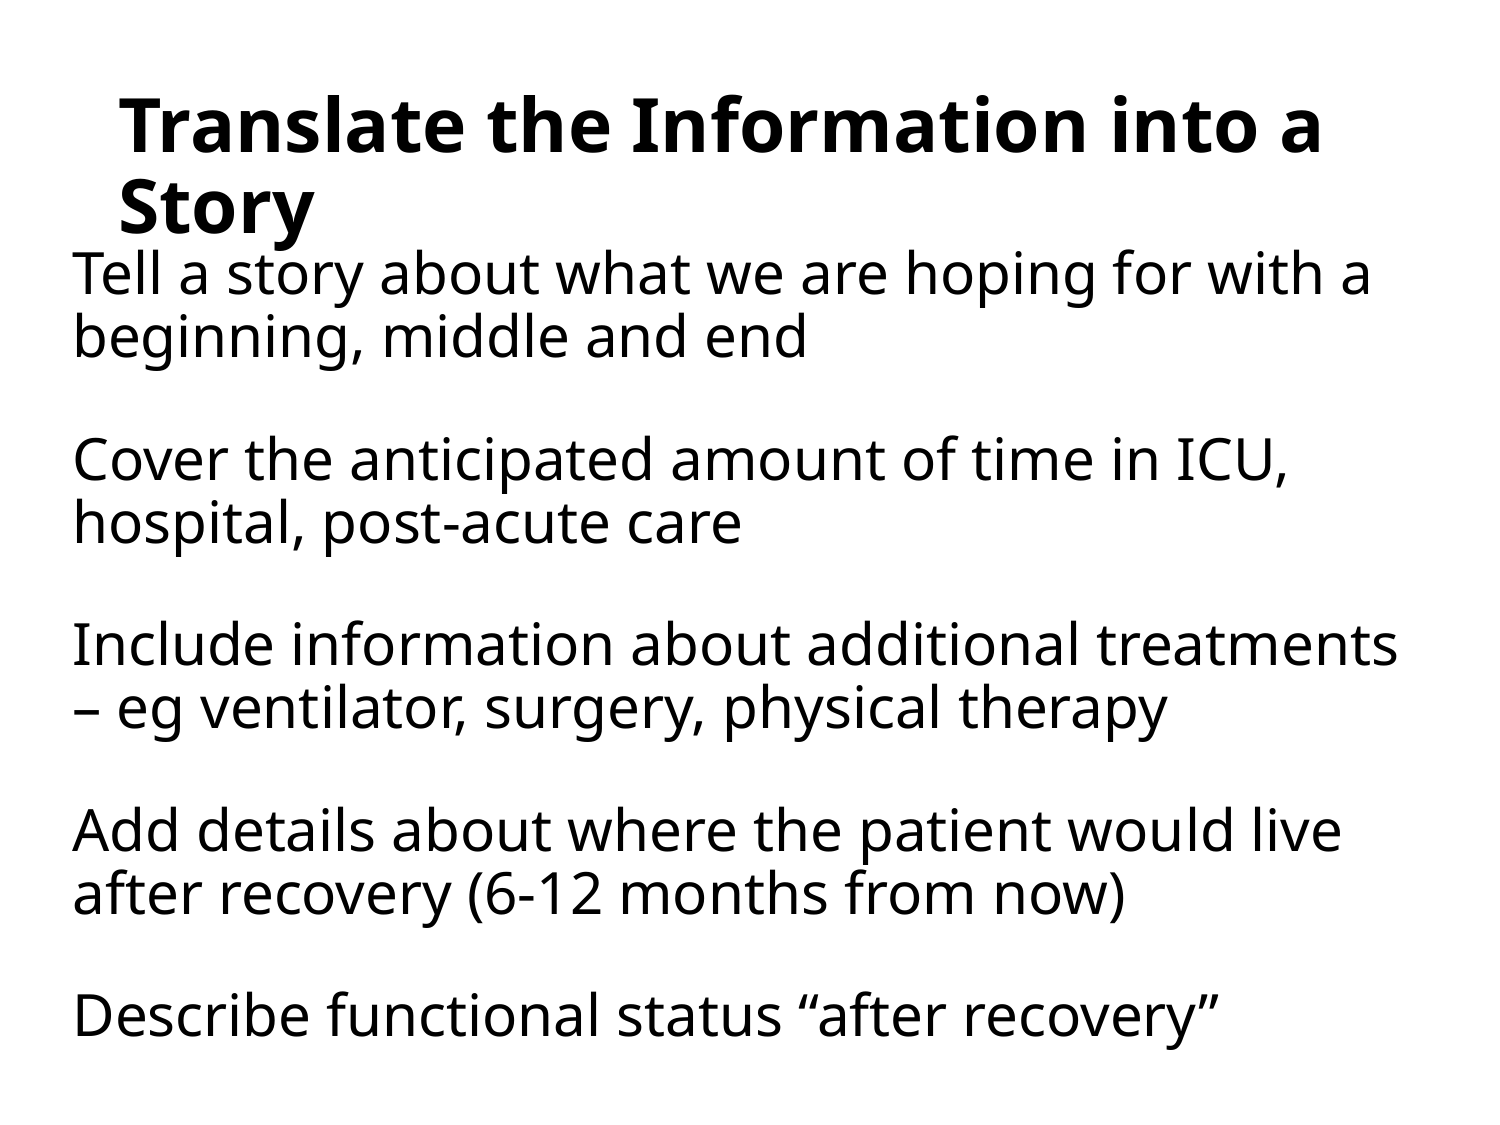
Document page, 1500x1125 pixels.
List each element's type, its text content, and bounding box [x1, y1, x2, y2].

list Tell a story about what we are hoping for with a beginning, middle and end Cover the anticipated amount of time in ICU, hospital, post-acute care Include information about additional treatments – eg ventilator, surgery, physical therapy Add details about where the patient would live after recovery (6-12 months from now) Describe functional status “after recovery” [57, 237, 1448, 1087]
title Translate the Information into a Story [103, 59, 1397, 237]
